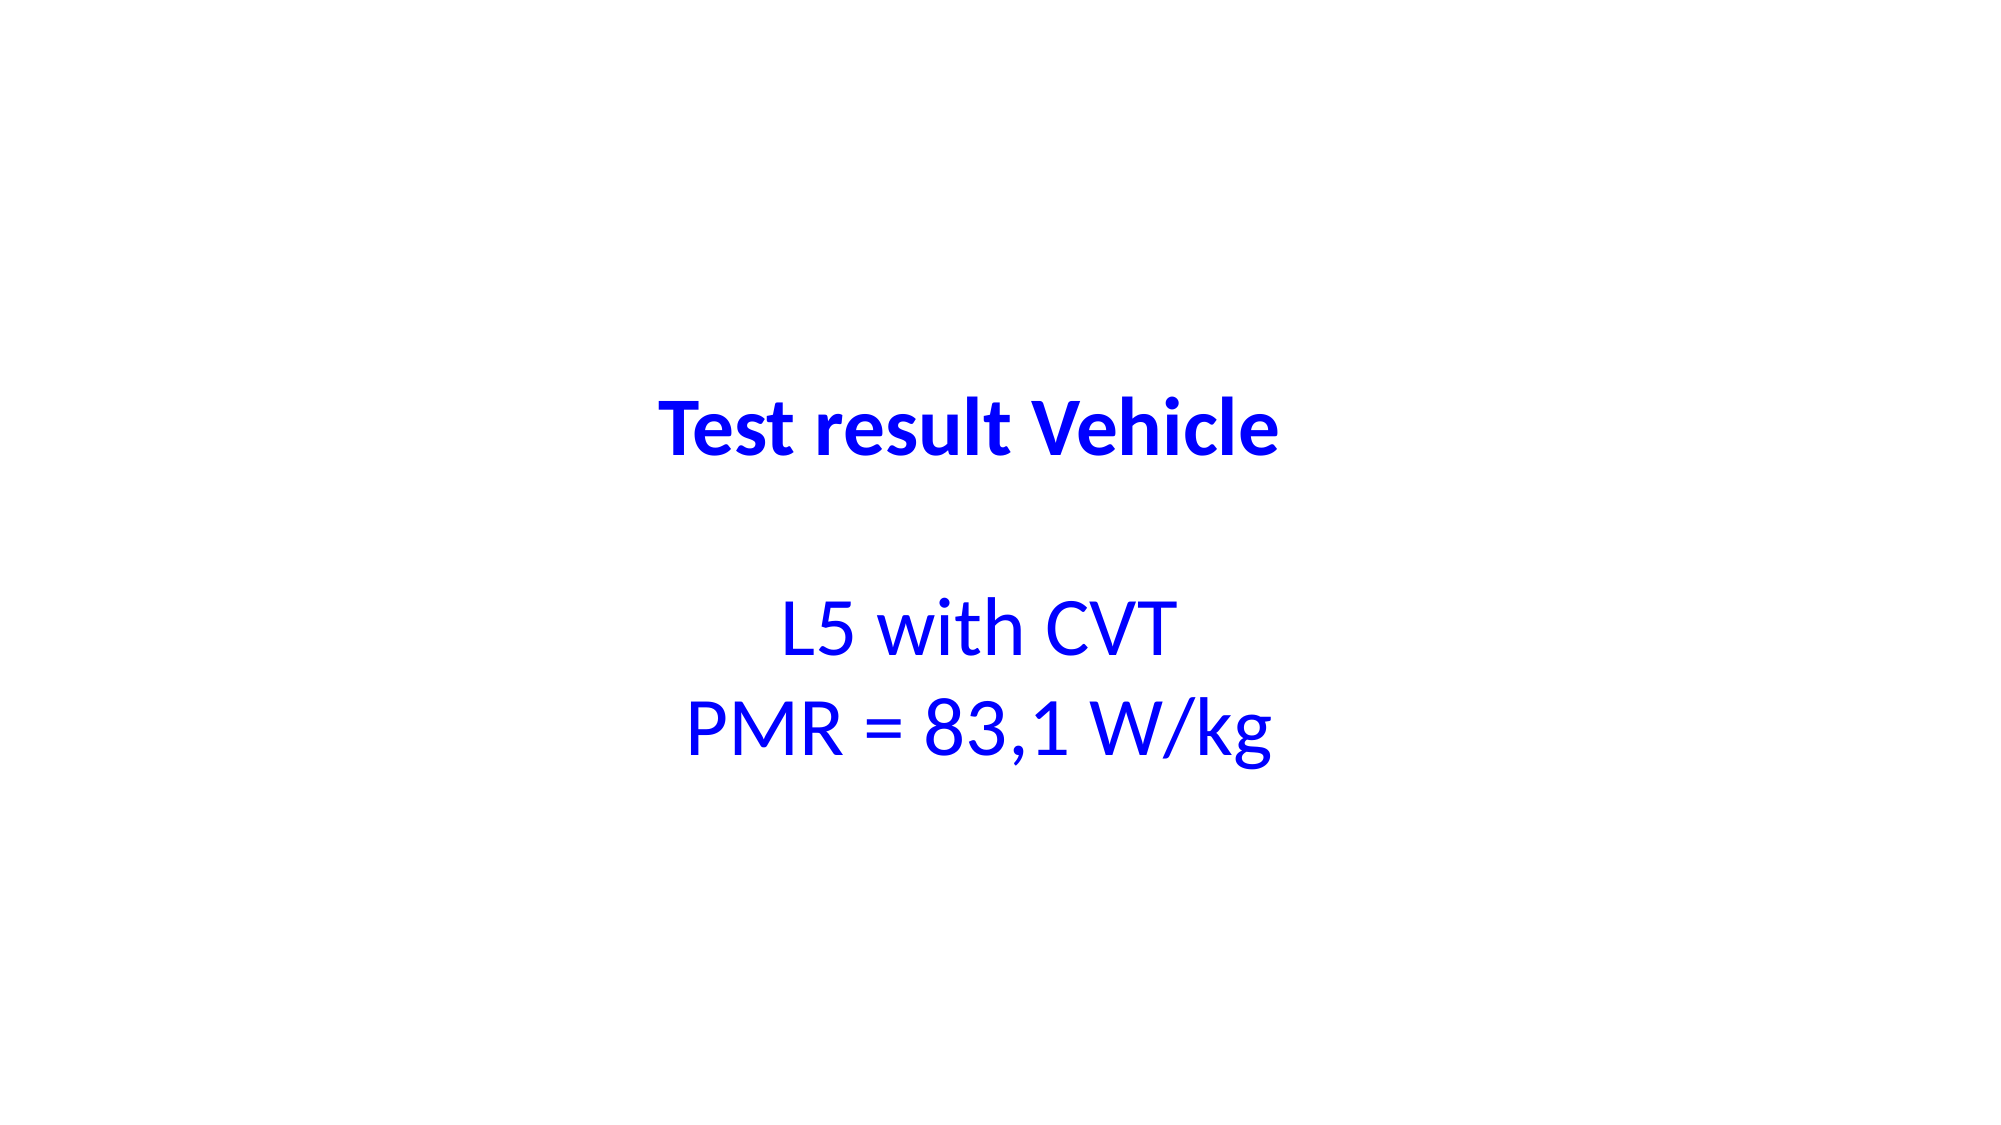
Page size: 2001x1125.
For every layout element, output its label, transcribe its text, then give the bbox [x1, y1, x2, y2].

text_box Test result Vehicle L5 with CVT PMR = 83,1 W/kg [644, 364, 1315, 780]
